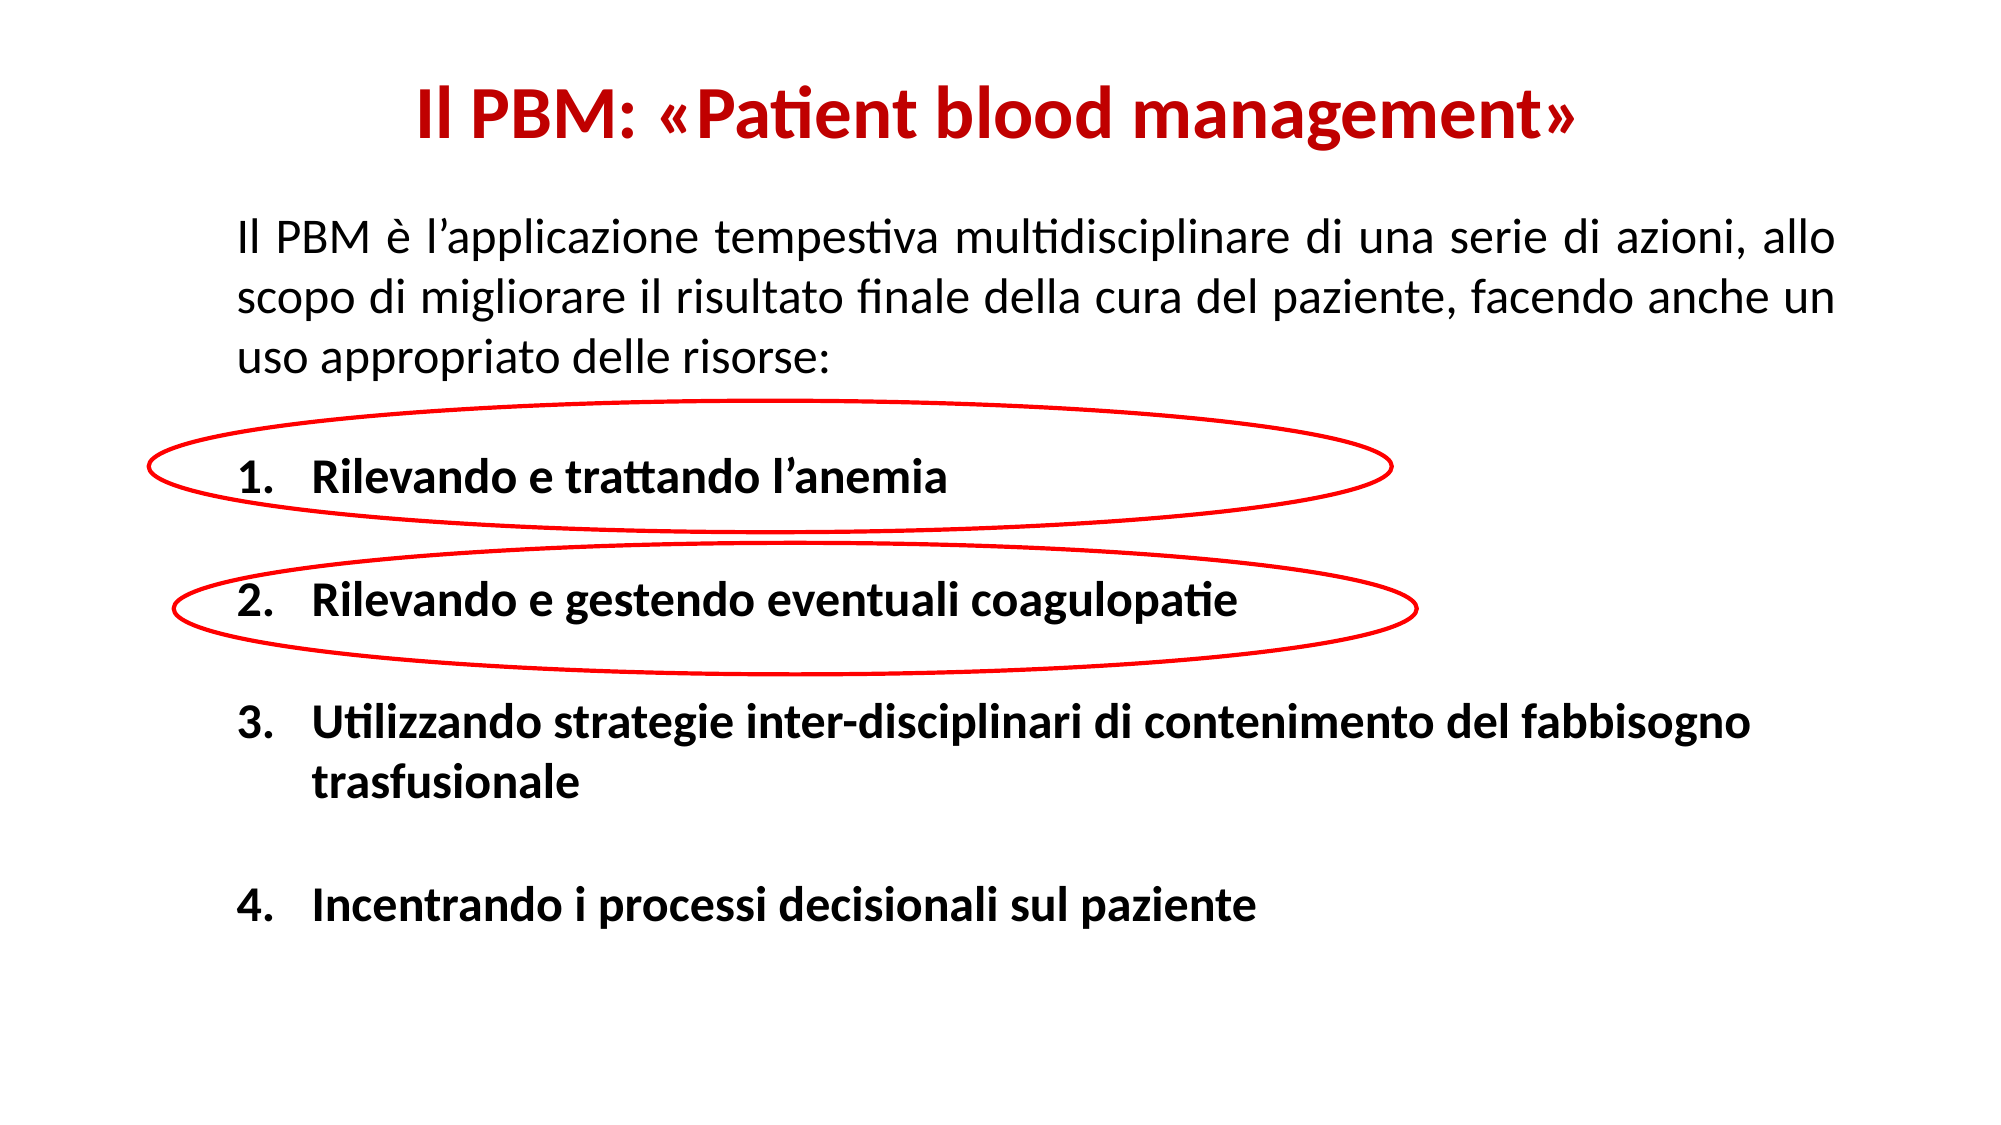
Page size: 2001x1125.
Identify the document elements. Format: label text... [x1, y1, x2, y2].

title Il PBM: «Patient blood management» [324, 57, 1675, 161]
text_box [171, 540, 1419, 677]
text_box [146, 398, 1394, 535]
text_box Il PBM è l’applicazione tempestiva multidisciplinare di una serie di azioni, allo scopo di migliorare il risultato finale della cura del paziente, facendo anche un uso appropriato delle risorse: Rilevando e trattando l’anemia Rilevando e gestendo eventuali coagulopatie Utilizzando strategie inter-disciplinari di contenimento del fabbisogno trasfusionale Incentrando i processi decisionali sul paziente [221, 196, 1852, 1024]
